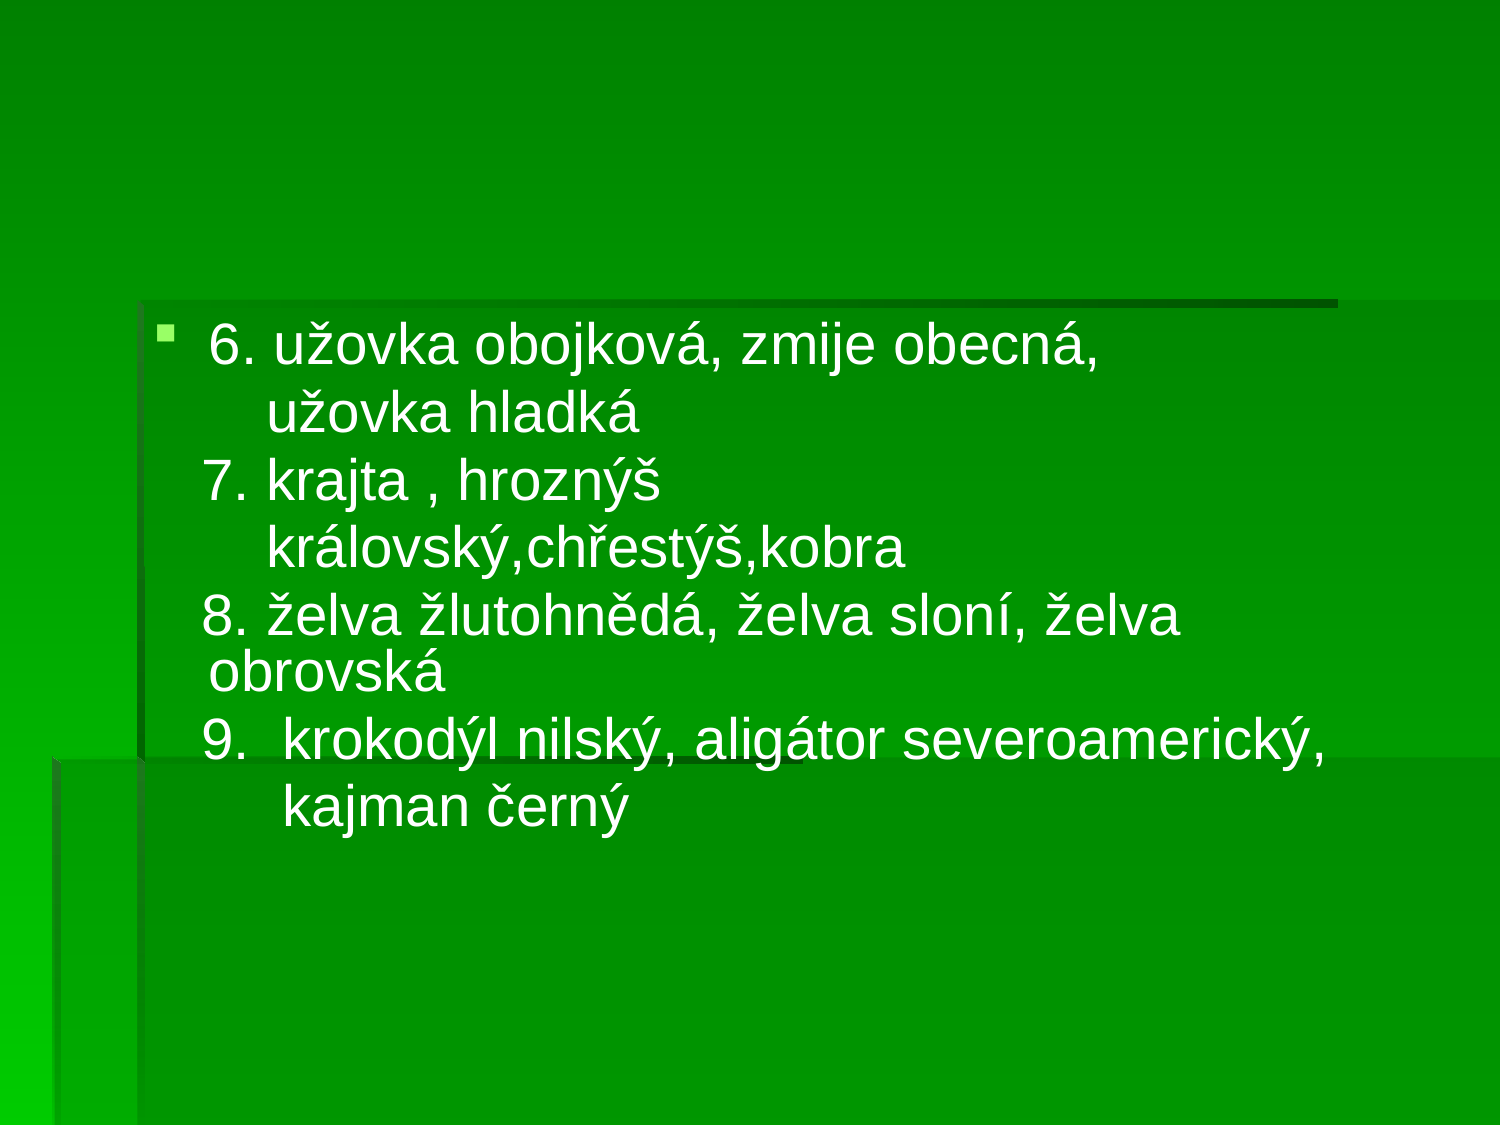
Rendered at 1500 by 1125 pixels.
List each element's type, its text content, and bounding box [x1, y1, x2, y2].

list 6. užovka obojková, zmije obecná, užovka hladká 7. krajta , hroznýš královský,chřestýš,kobra 8. želva žlutohnědá, želva sloní, želva obrovská 9. krokodýl nilský, aligátor severoamerický, kajman černý [137, 312, 1452, 1001]
